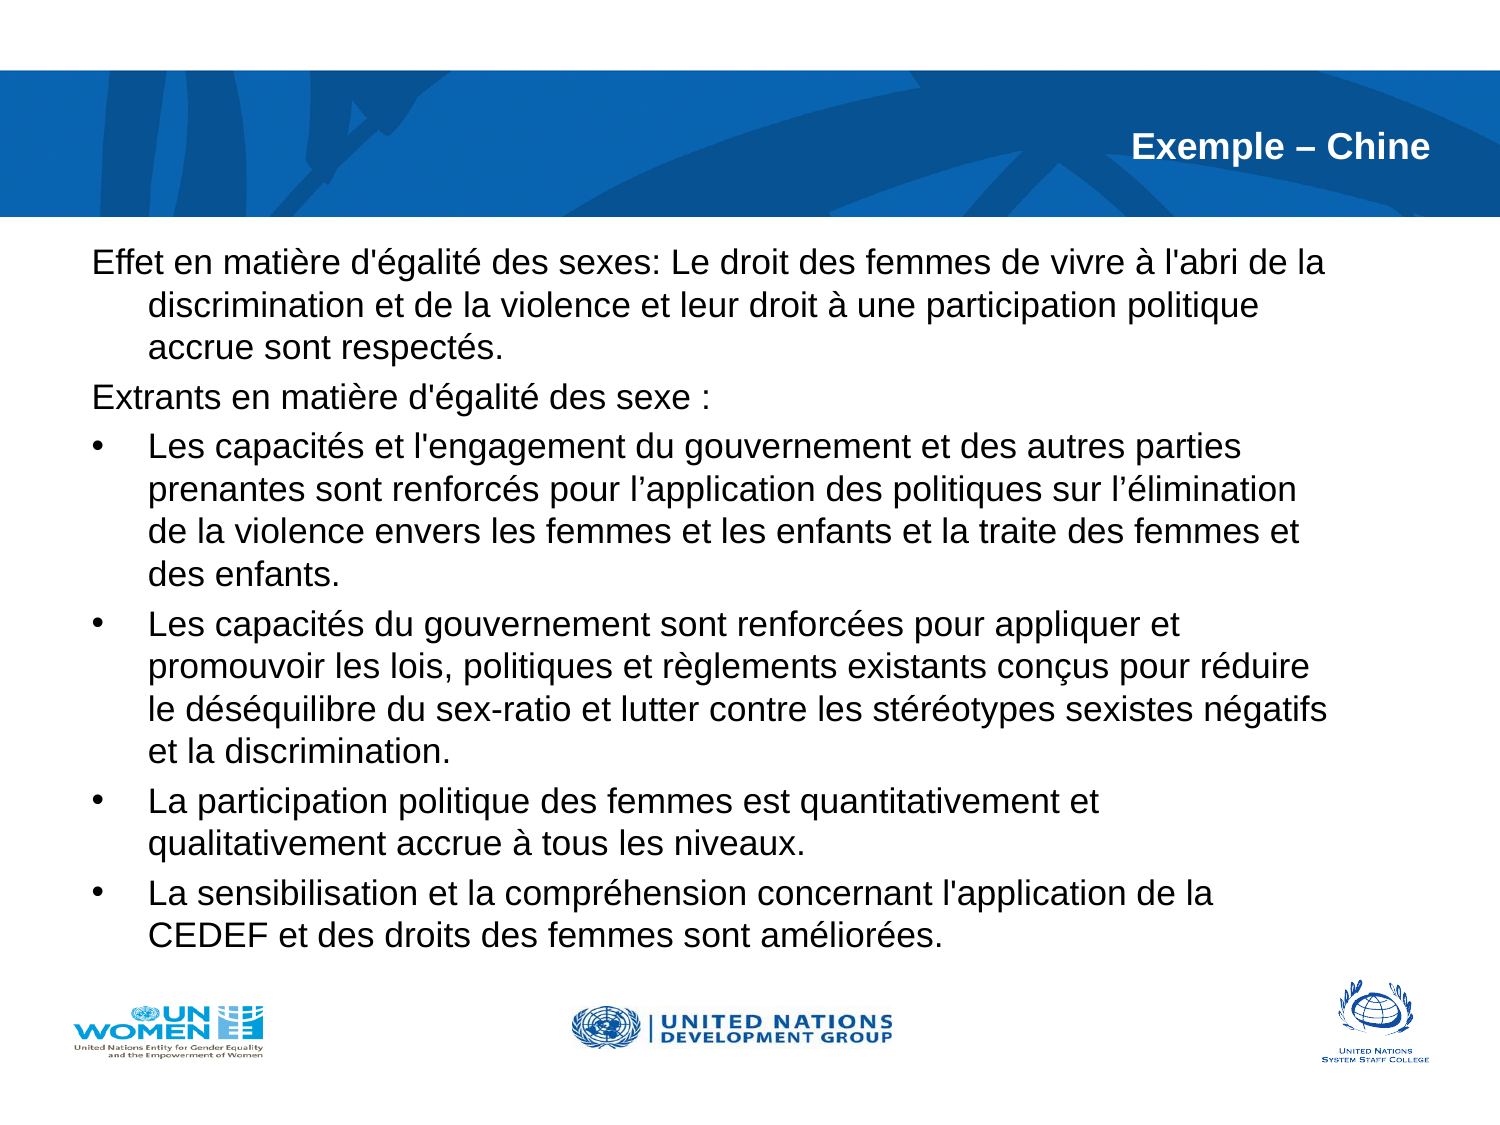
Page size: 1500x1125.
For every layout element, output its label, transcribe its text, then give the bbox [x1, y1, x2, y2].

list Effet en matière d'égalité des sexes: Le droit des femmes de vivre à l'abri de la discrimination et de la violence et leur droit à une participation politique accrue sont respectés. Extrants en matière d'égalité des sexe : Les capacités et l'engagement du gouvernement et des autres parties prenantes sont renforcés pour l’application des politiques sur l’élimination de la violence envers les femmes et les enfants et la traite des femmes et des enfants. Les capacités du gouvernement sont renforcées pour appliquer et promouvoir les lois, politiques et règlements existants conçus pour réduire le déséquilibre du sex-ratio et lutter contre les stéréotypes sexistes négatifs et la discrimination. La participation politique des femmes est quantitativement et qualitativement accrue à tous les niveaux. La sensibilisation et la compréhension concernant l'application de la CEDEF et des droits des femmes sont améliorées. [76, 231, 1352, 907]
picture [170, 1006, 179, 1018]
picture [1322, 979, 1429, 1063]
picture [572, 1006, 892, 1049]
picture [73, 1006, 263, 1059]
picture [194, 1006, 204, 1013]
picture [0, 70, 1500, 217]
title Exemple – Chine [171, 94, 1447, 195]
